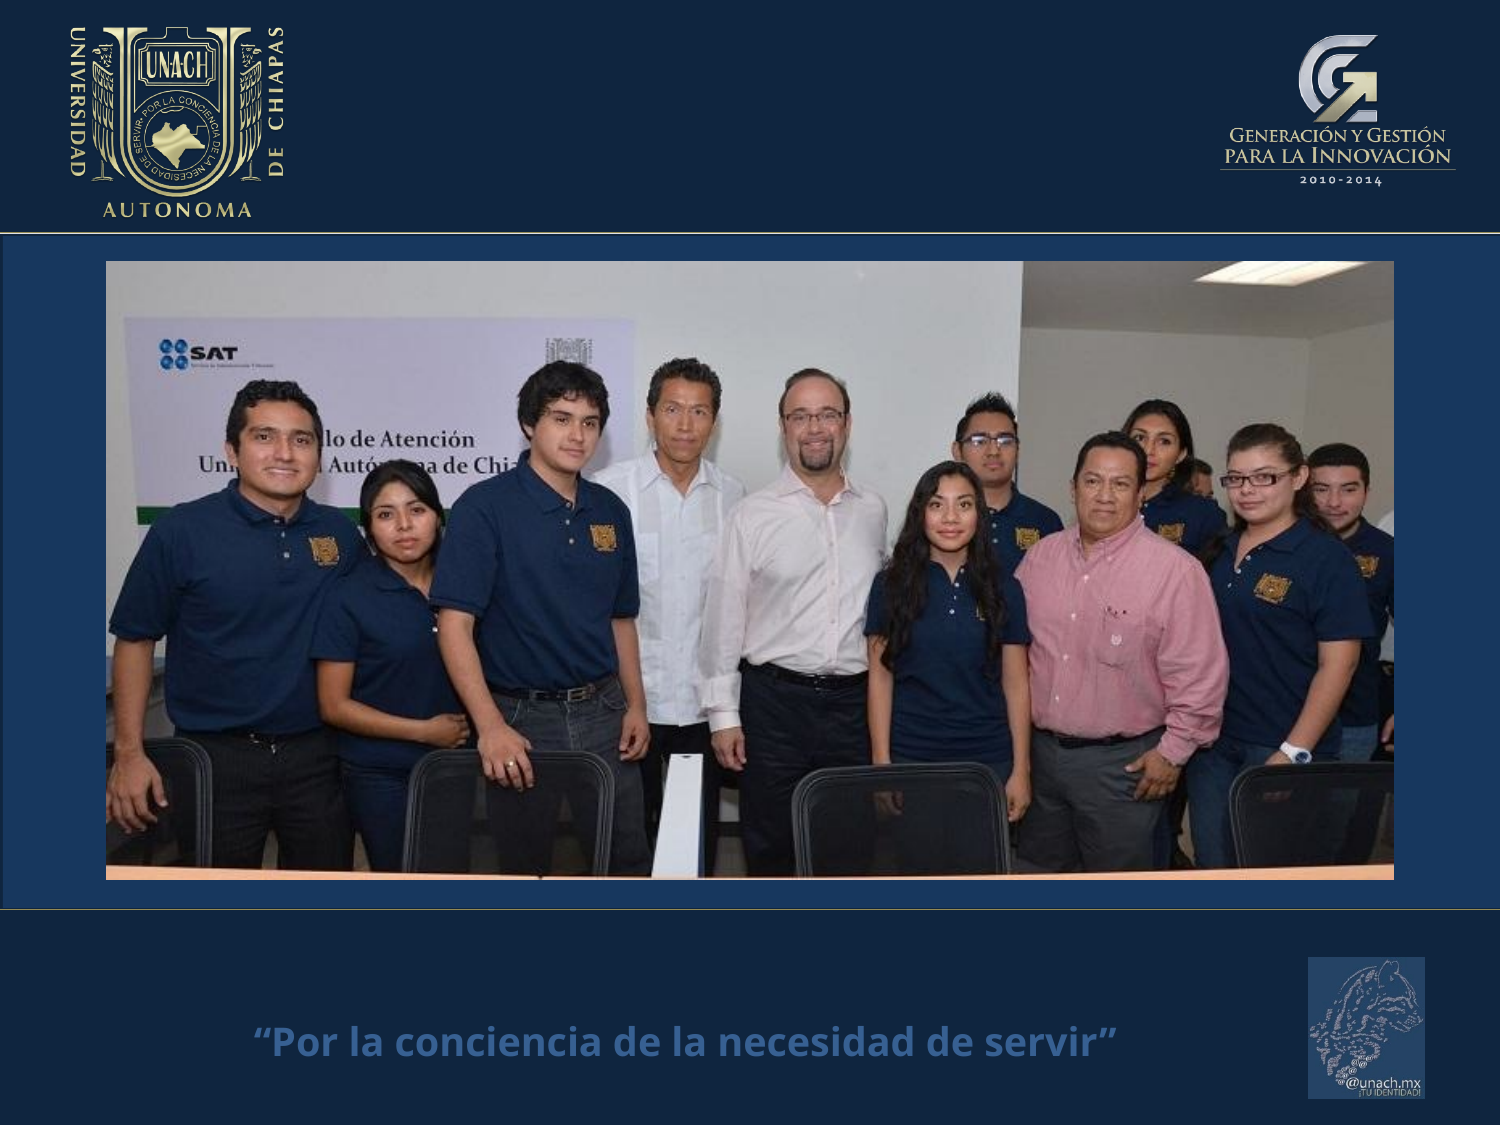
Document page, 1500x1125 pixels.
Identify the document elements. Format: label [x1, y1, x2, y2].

picture [106, 261, 1394, 880]
picture [1308, 957, 1425, 1099]
picture [12, 10, 344, 232]
picture [1184, 11, 1483, 212]
